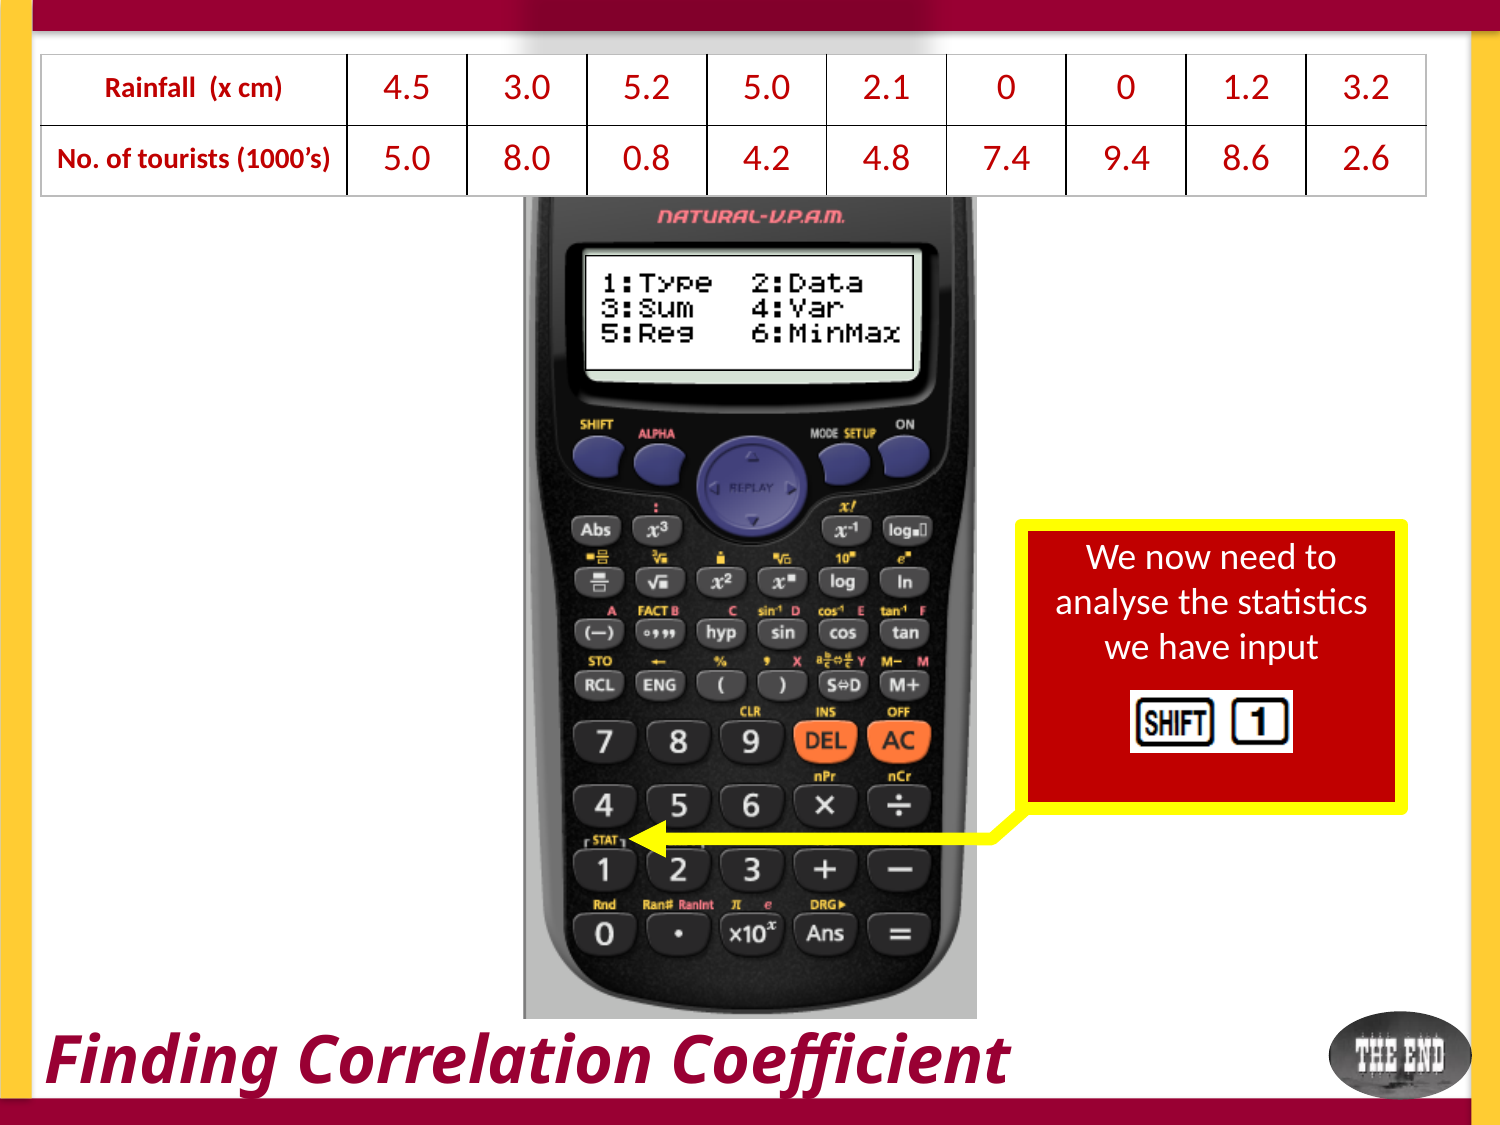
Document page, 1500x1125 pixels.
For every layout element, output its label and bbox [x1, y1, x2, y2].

picture [523, 197, 977, 1019]
picture [1328, 1011, 1472, 1100]
text_box [1021, 524, 1402, 809]
